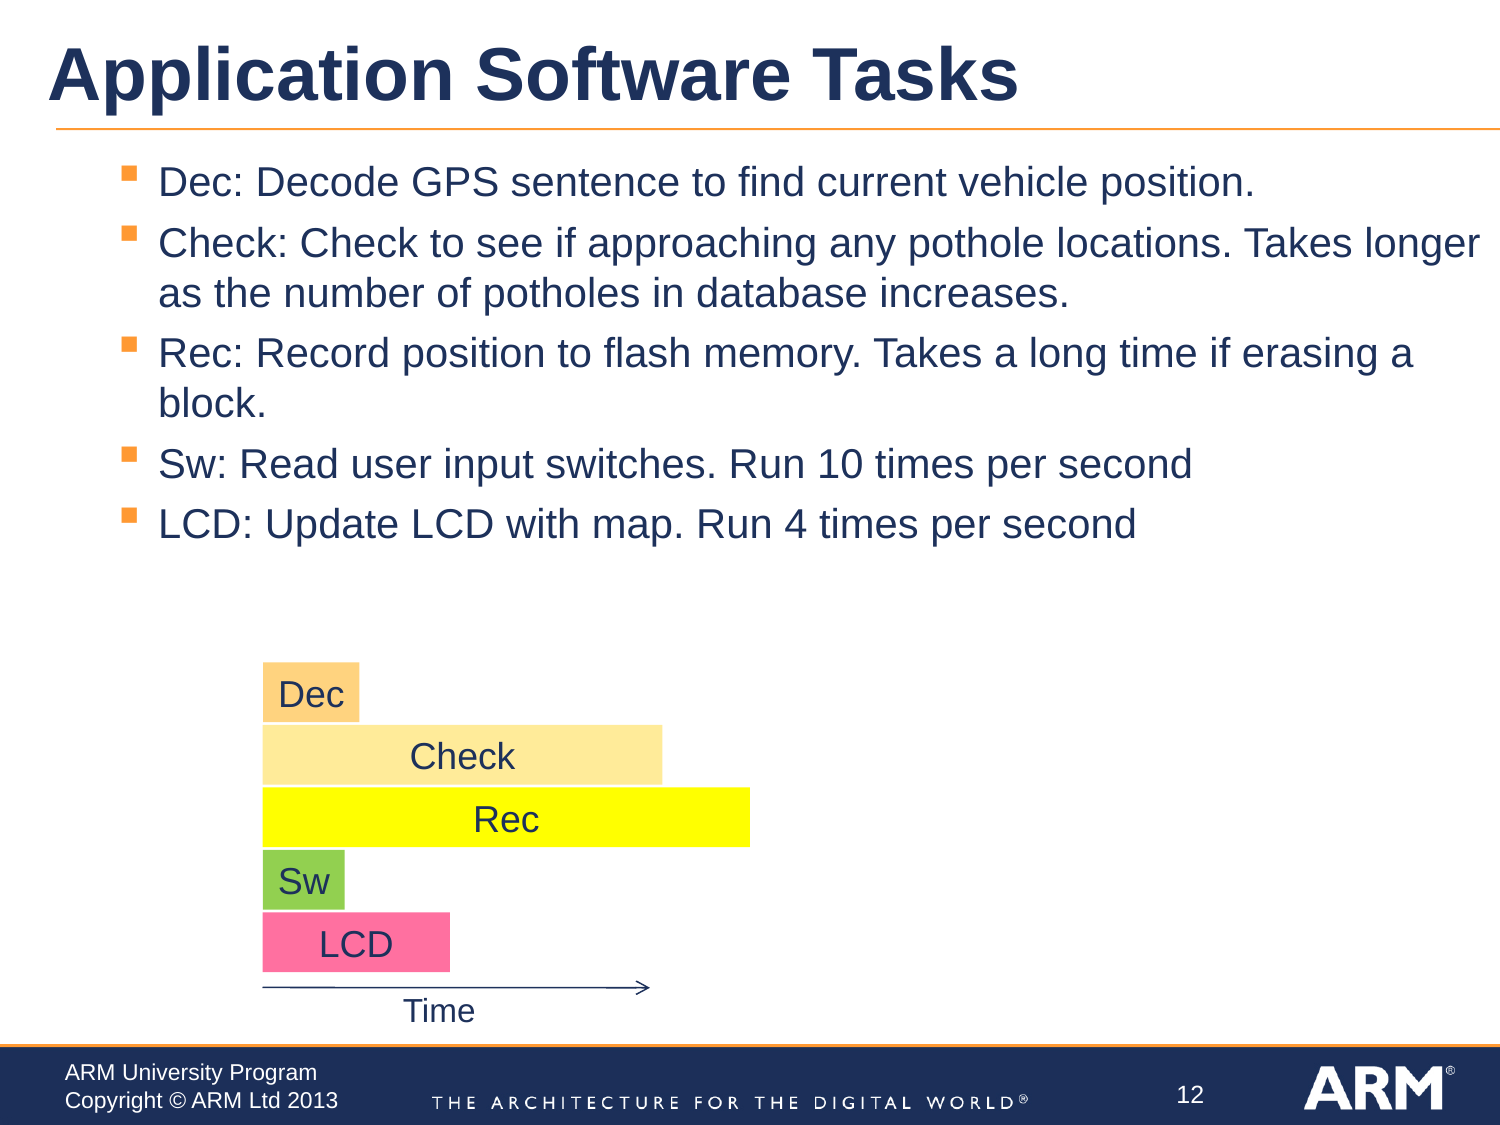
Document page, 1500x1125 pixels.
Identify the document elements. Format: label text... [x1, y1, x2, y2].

picture [0, 1048, 1500, 1125]
text_box Check [262, 724, 663, 785]
text_box Sw [262, 849, 345, 910]
title Application Software Tasks [34, 1, 1500, 141]
list Dec: Decode GPS sentence to find current vehicle position. Check: Check to see if approaching any pothole locations. Takes longer as the number of potholes in database increases. Rec: Record position to flash memory. Takes a long time if erasing a block. Sw: Read user input switches. Run 10 times per second LCD: Update LCD with map. Run 4 times per second [38, 148, 1500, 1039]
text_box Dec [263, 662, 360, 723]
text_box Time [388, 997, 491, 1037]
text_box Rec [262, 787, 750, 848]
text_box Time [388, 981, 491, 985]
text_box LCD [262, 912, 450, 973]
